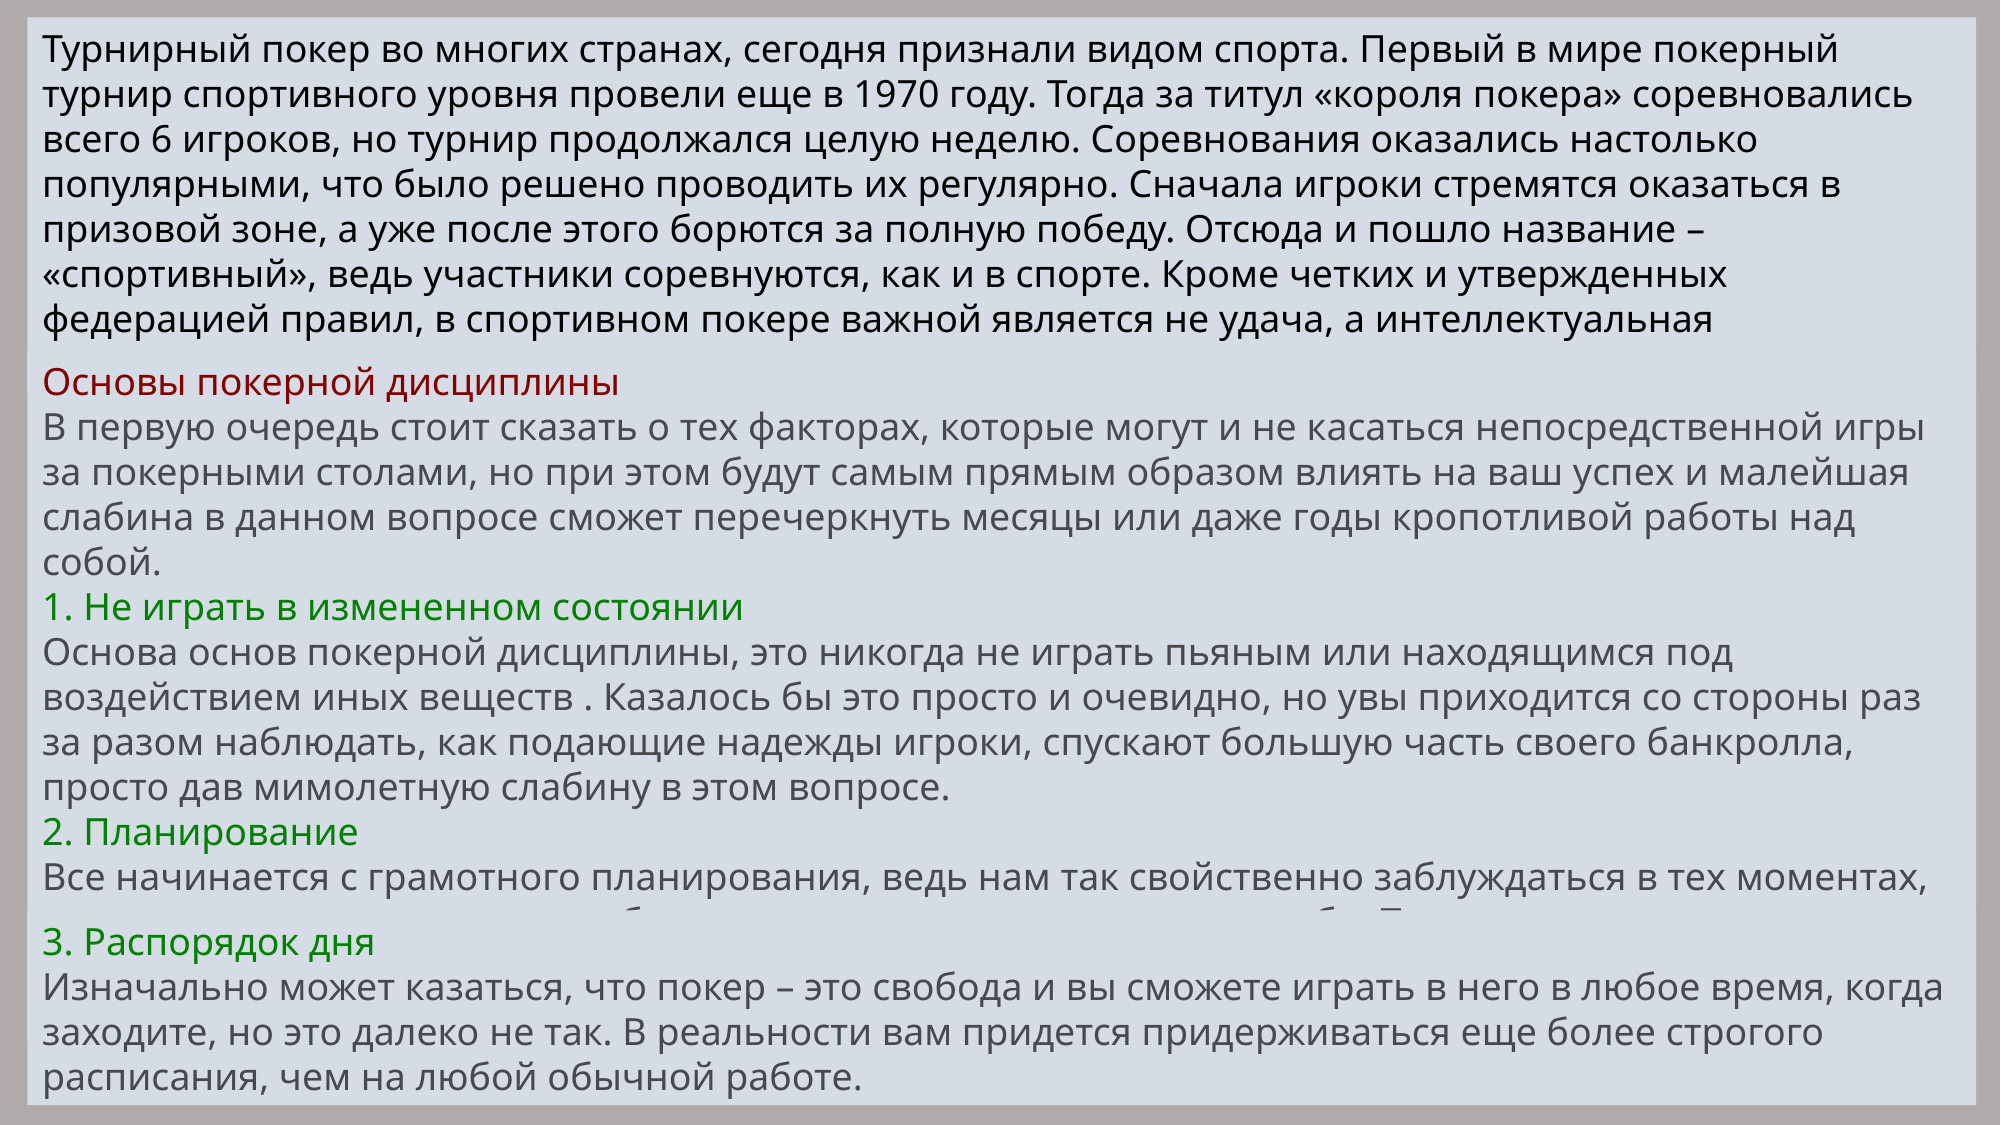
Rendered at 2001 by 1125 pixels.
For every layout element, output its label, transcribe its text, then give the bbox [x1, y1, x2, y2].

text_box 3. Распорядок дня Изначально может казаться, что покер – это свобода и вы сможете играть в него в любое время, когда заходите, но это далеко не так. В реальности вам придется придерживаться еще более строгого расписания, чем на любой обычной работе. [27, 910, 1977, 1106]
text_box Основы покерной дисциплины В первую очередь стоит сказать о тех факторах, которые могут и не касаться непосредственной игры за покерными столами, но при этом будут самым прямым образом влиять на ваш успех и малейшая слабина в данном вопросе сможет перечеркнуть месяцы или даже годы кропотливой работы над собой. 1. Не играть в измененном состоянии Основа основ покерной дисциплины, это никогда не играть пьяным или находящимся под воздействием иных веществ . Казалось бы это просто и очевидно, но увы приходится со стороны раз за разом наблюдать, как подающие надежды игроки, спускают большую часть своего банкролла, просто дав мимолетную слабину в этом вопросе. 2. Планирование Все начинается с грамотного планирования, ведь нам так свойственно заблуждаться в тех моментах, которые мы поленились подробно спланировать и расписать для себя. Покер не исключение и вам стоит четко расписать для себя, чего именно вы хотите достигнуть, в какие сроки и как именно вы будете это делать. [27, 350, 1977, 910]
text_box Турнирный покер во многих странах, сегодня признали видом спорта. Первый в мире покерный турнир спортивного уровня провели еще в 1970 году. Тогда за титул «короля покера» соревновались всего 6 игроков, но турнир продолжался целую неделю. Соревнования оказались настолько популярными, что было решено проводить их регулярно. Сначала игроки стремятся оказаться в призовой зоне, а уже после этого борются за полную победу. Отсюда и пошло название – «спортивный», ведь участники соревнуются, как и в спорте. Кроме четких и утвержденных федерацией правил, в спортивном покере важной является не удача, а интеллектуальная составляющая соревнования. [27, 17, 1977, 350]
